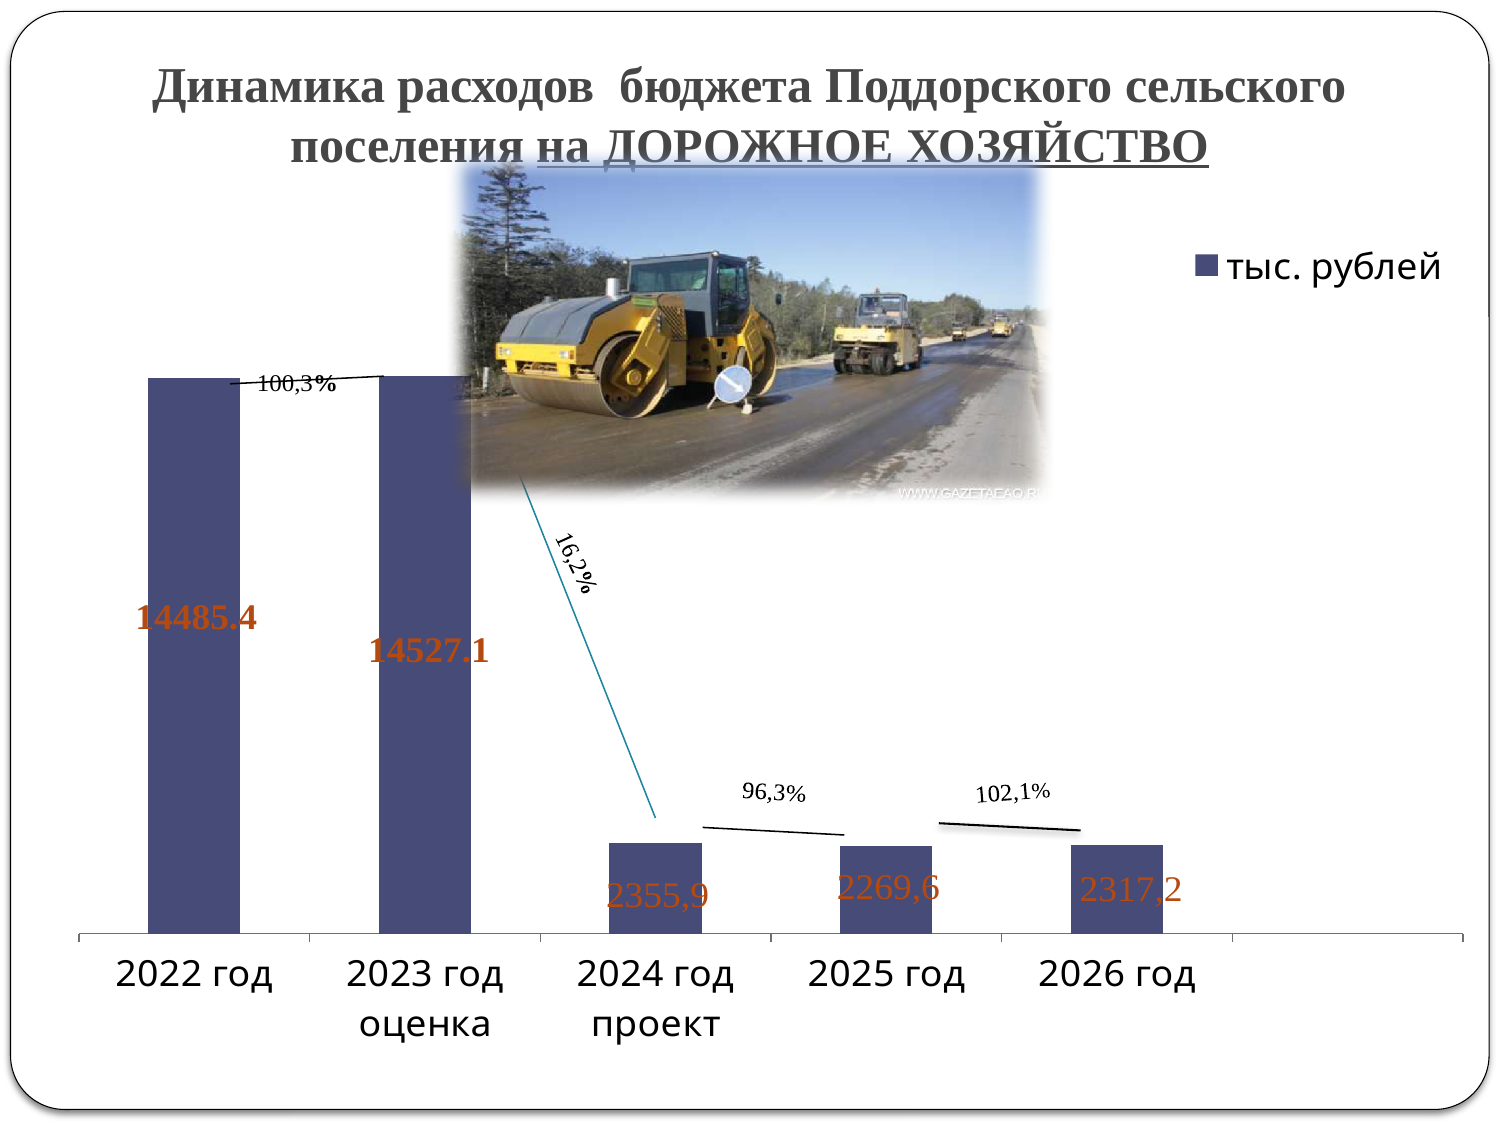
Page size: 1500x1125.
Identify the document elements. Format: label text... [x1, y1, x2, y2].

title Динамика расходов бюджета Поддорского сельского поселения на ДОРОЖНОЕ ХОЗЯЙСТВО [35, 45, 1465, 184]
picture [445, 146, 1055, 507]
chart [34, 184, 1466, 1048]
